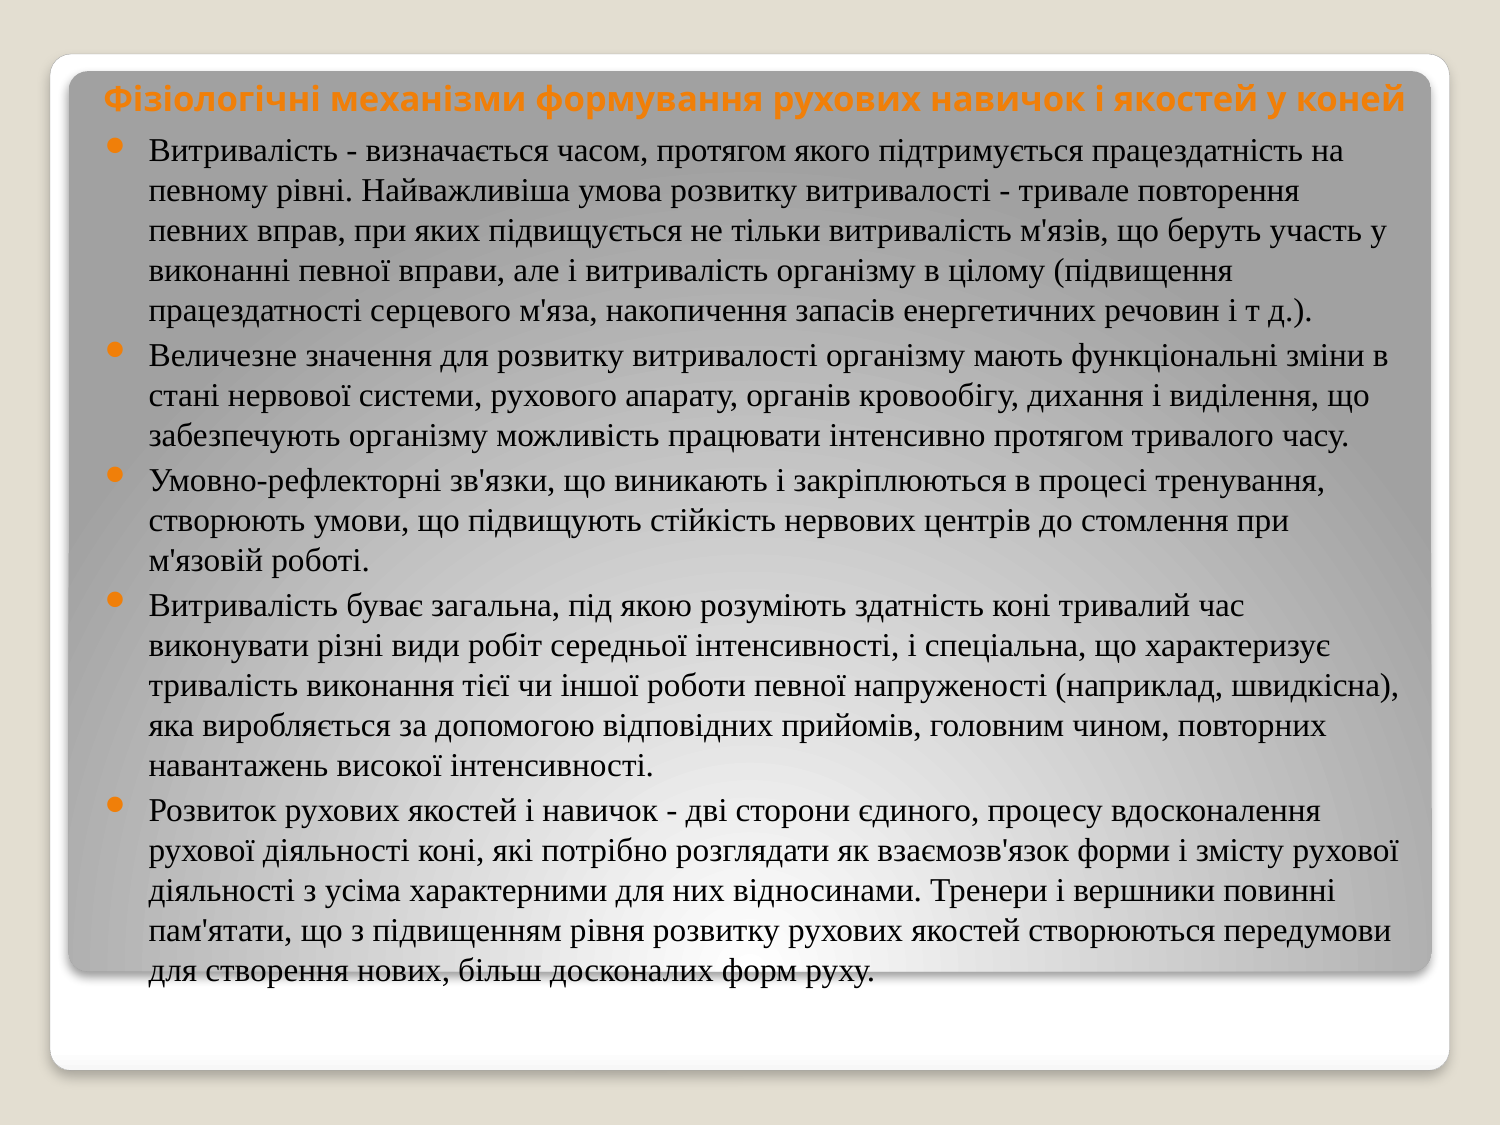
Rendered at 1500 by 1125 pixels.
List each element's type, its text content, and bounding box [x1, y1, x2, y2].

list Витривалість - визначається часом, протягом якого підтримується працездатність на певному рівні. Найважливіша умова розвитку витривалості - тривале повторення певних вправ, при яких підвищується не тільки витривалість м'язів, що беруть участь у виконанні певної вправи, але і витривалість організму в цілому (підвищення працездатності серцевого м'яза, накопичення запасів енергетичних речовин і т д.). Величезне значення для розвитку витривалості організму мають функціональні зміни в стані нервової системи, рухового апарату, органів кровообігу, дихання і виділення, що забезпечують організму можливість працювати інтенсивно протягом тривалого часу. Умовно-рефлекторні зв'язки, що виникають і закріплюються в процесі тренування, створюють умови, що підвищують стійкість нервових центрів до стомлення при м'язовій роботі. Витривалість буває загальна, під якою розуміють здатність коні тривалий час виконувати різні види робіт середньої інтенсивності, і спеціальна, що характеризує тривалість виконання тієї чи іншої роботи певної напруженості (наприклад, швидкісна), яка виробляється за допомогою відповідних прийомів, головним чином, повторних навантажень високої інтенсивності. Розвиток рухових якостей і навичок - дві сторони єдиного, процесу вдосконалення рухової діяльності коні, які потрібно розглядати як взаємозв'язок форми і змісту рухової діяльності з усіма характерними для них відносинами. Тренери і вершники повинні пам'ятати, що з підвищенням рівня розвитку рухових якостей створюються передумови для створення нових, більш досконалих форм руху. [75, 113, 1425, 1094]
title Фізіологічні механізми формування рухових навичок і якостей у коней [88, 42, 1427, 126]
